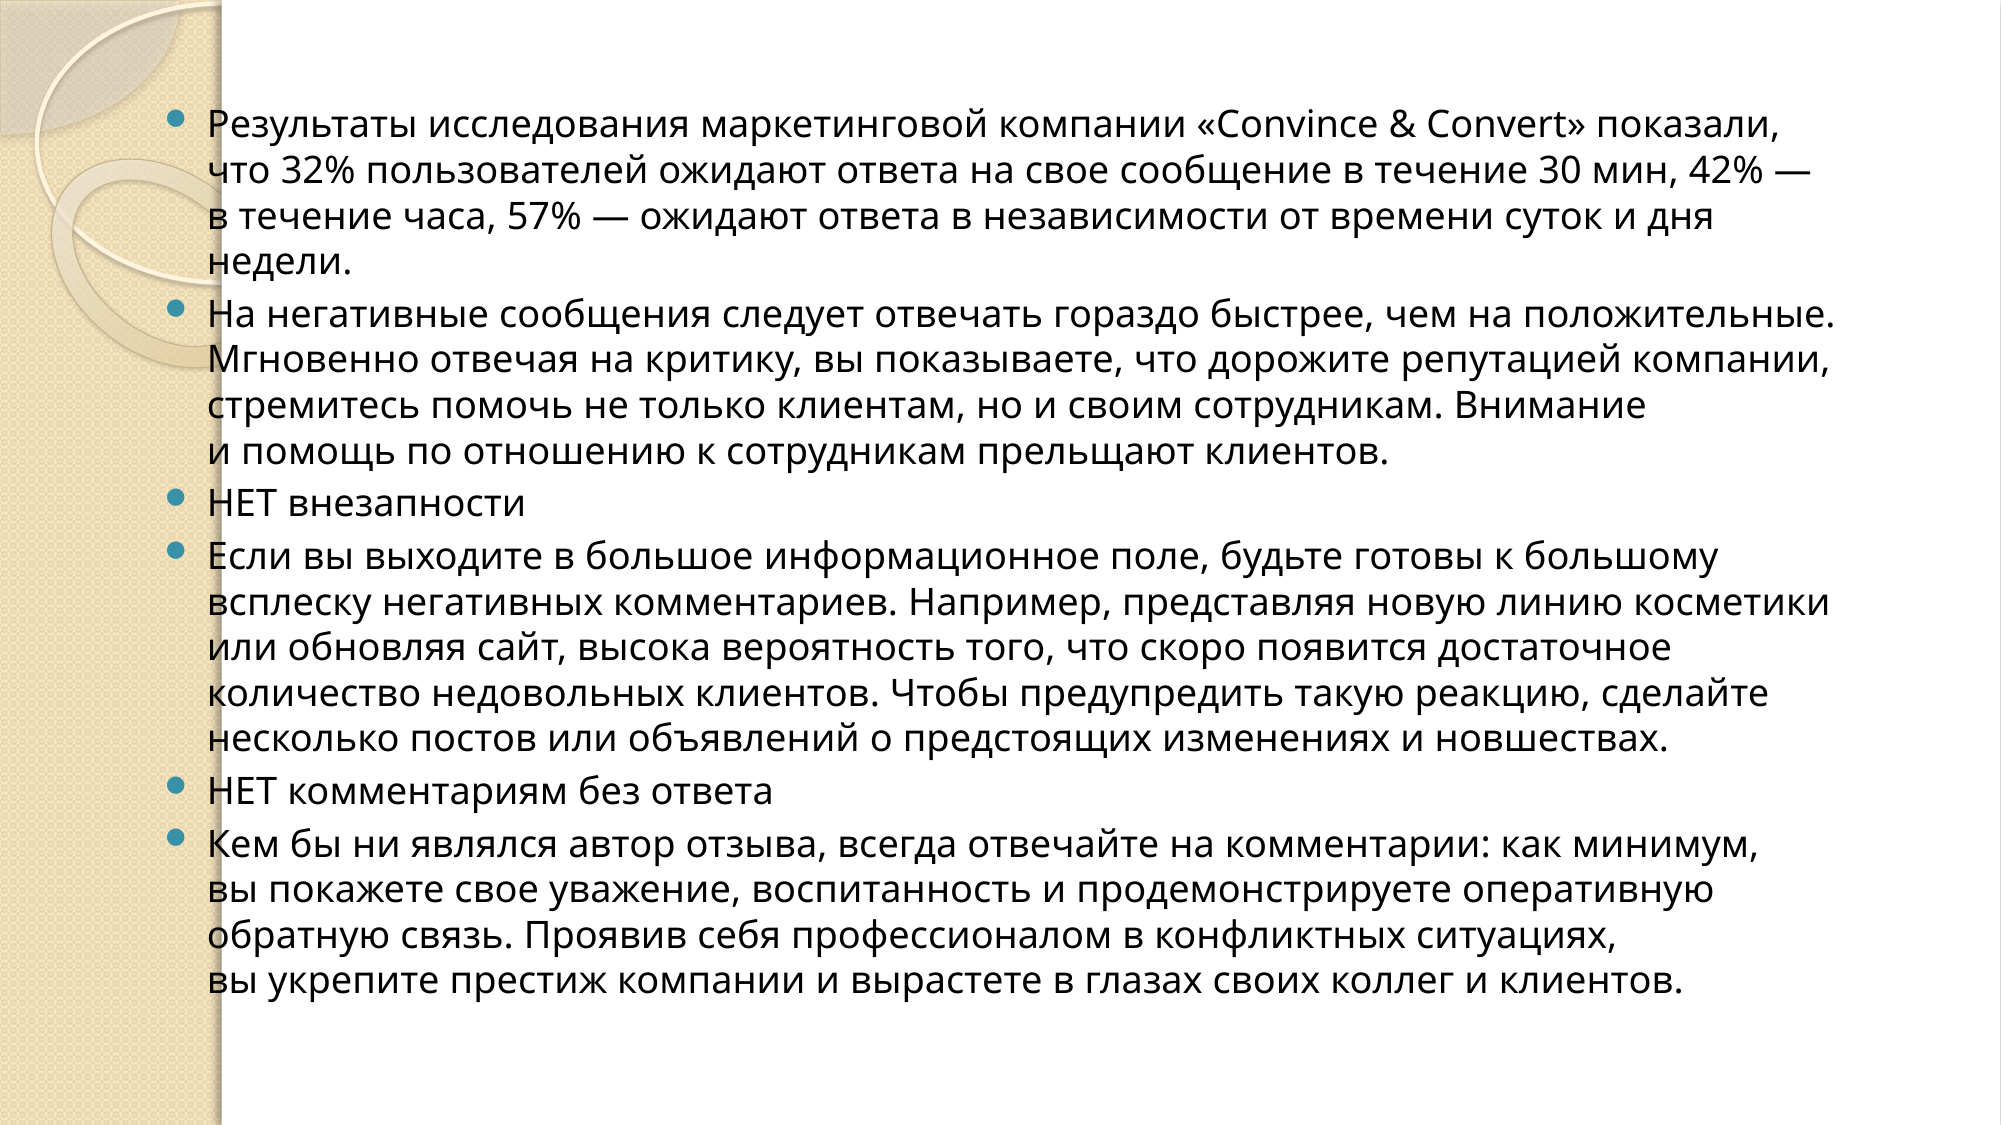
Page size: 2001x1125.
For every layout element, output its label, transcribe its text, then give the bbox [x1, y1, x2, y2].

list Результаты исследования маркетинговой компании «Сonvince & Сonvert» показали, что 32% пользователей ожидают ответа на свое сообщение в течение 30 мин, 42% — в течение часа, 57% — ожидают ответа в независимости от времени суток и дня недели. На негативные сообщения следует отвечать гораздо быстрее, чем на положительные. Мгновенно отвечая на критику, вы показываете, что дорожите репутацией компании, стремитесь помочь не только клиентам, но и своим сотрудникам. Внимание и помощь по отношению к сотрудникам прельщают клиентов. НЕТ внезапности Если вы выходите в большое информационное поле, будьте готовы к большому всплеску негативных комментариев. Например, представляя новую линию косметики или обновляя сайт, высока вероятность того, что скоро появится достаточное количество недовольных клиентов. Чтобы предупредить такую реакцию, сделайте несколько постов или объявлений о предстоящих изменениях и новшествах. НЕТ комментариям без ответа Кем бы ни являлся автор отзыва, всегда отвечайте на комментарии: как минимум, вы покажете свое уважение, воспитанность и продемонстрируете оперативную обратную связь. Проявив себя профессионалом в конфликтных ситуациях, вы укрепите престиж компании и вырастете в глазах своих коллег и клиентов. [137, 92, 1863, 1014]
